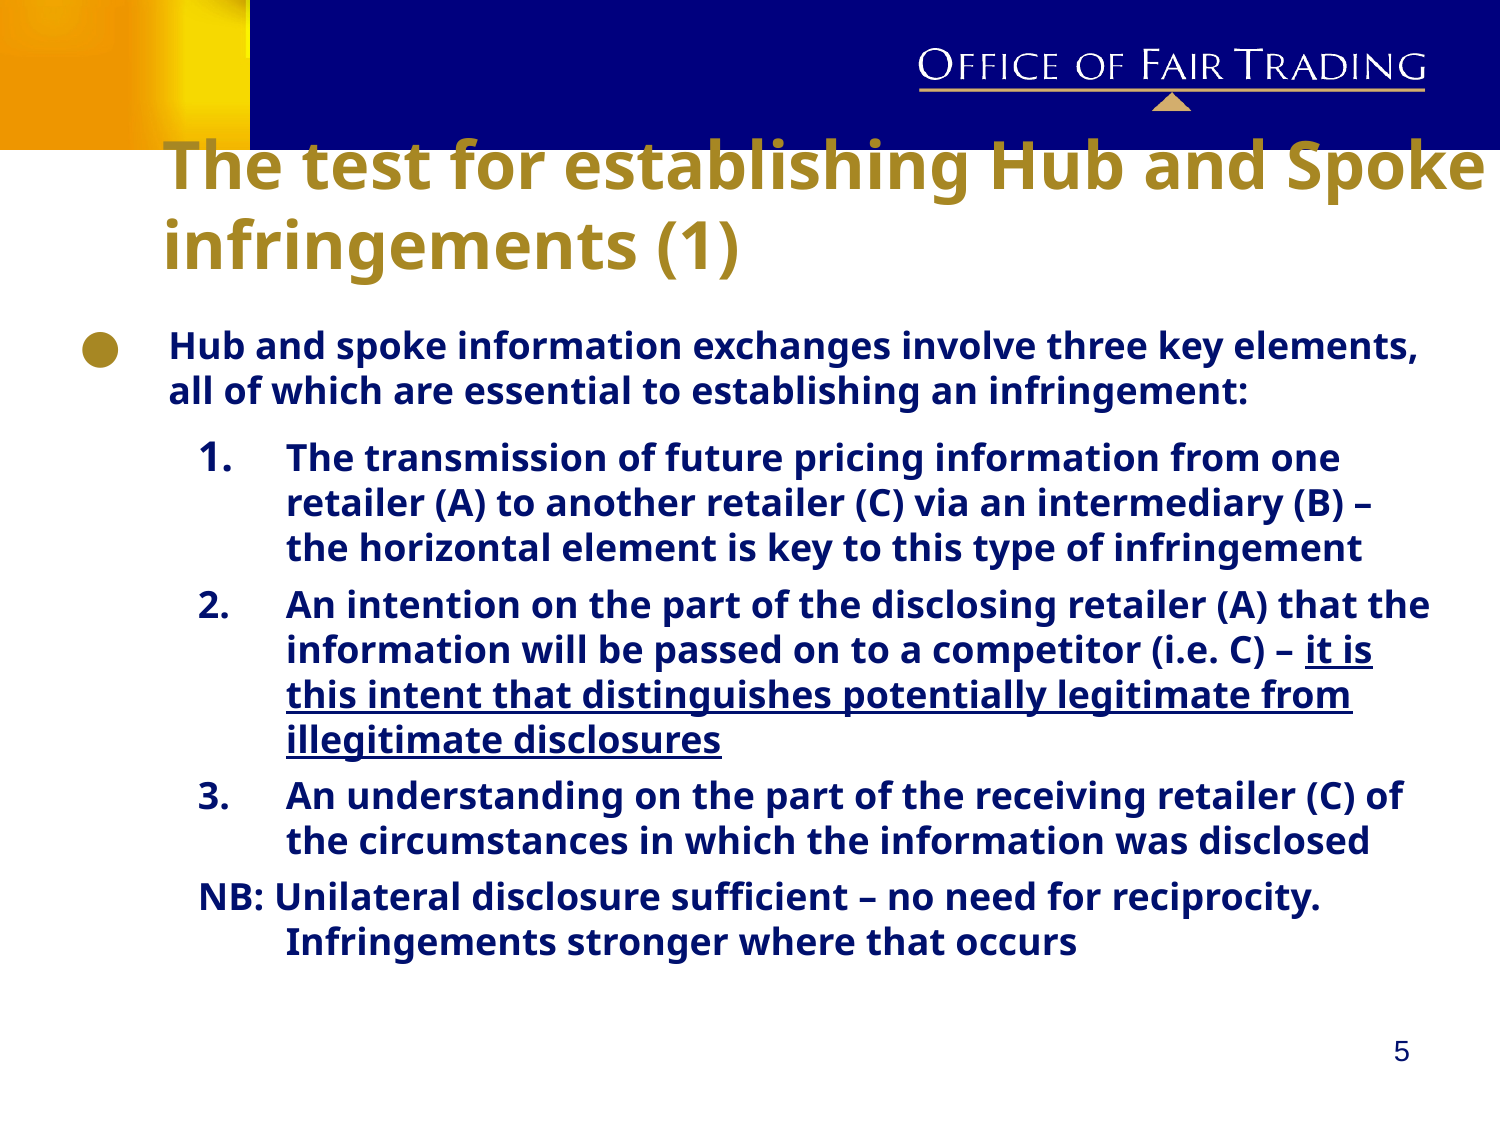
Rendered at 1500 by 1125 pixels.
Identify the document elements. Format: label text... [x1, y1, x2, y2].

list Hub and spoke information exchanges involve three key elements, all of which are essential to establishing an infringement: The transmission of future pricing information from one retailer (A) to another retailer (C) via an intermediary (B) – the horizontal element is key to this type of infringement An intention on the part of the disclosing retailer (A) that the information will be passed on to a competitor (i.e. C) – it is this intent that distinguishes potentially legitimate from illegitimate disclosures An understanding on the part of the receiving retailer (C) of the circumstances in which the information was disclosed NB: Unilateral disclosure sufficient – no need for reciprocity. Infringements stronger where that occurs [64, 314, 1453, 988]
slide_number 5 [1074, 1024, 1426, 1103]
picture [906, 41, 1432, 117]
picture [0, 0, 250, 150]
title The test for establishing Hub and Spoke infringements (1) [147, 148, 1500, 337]
